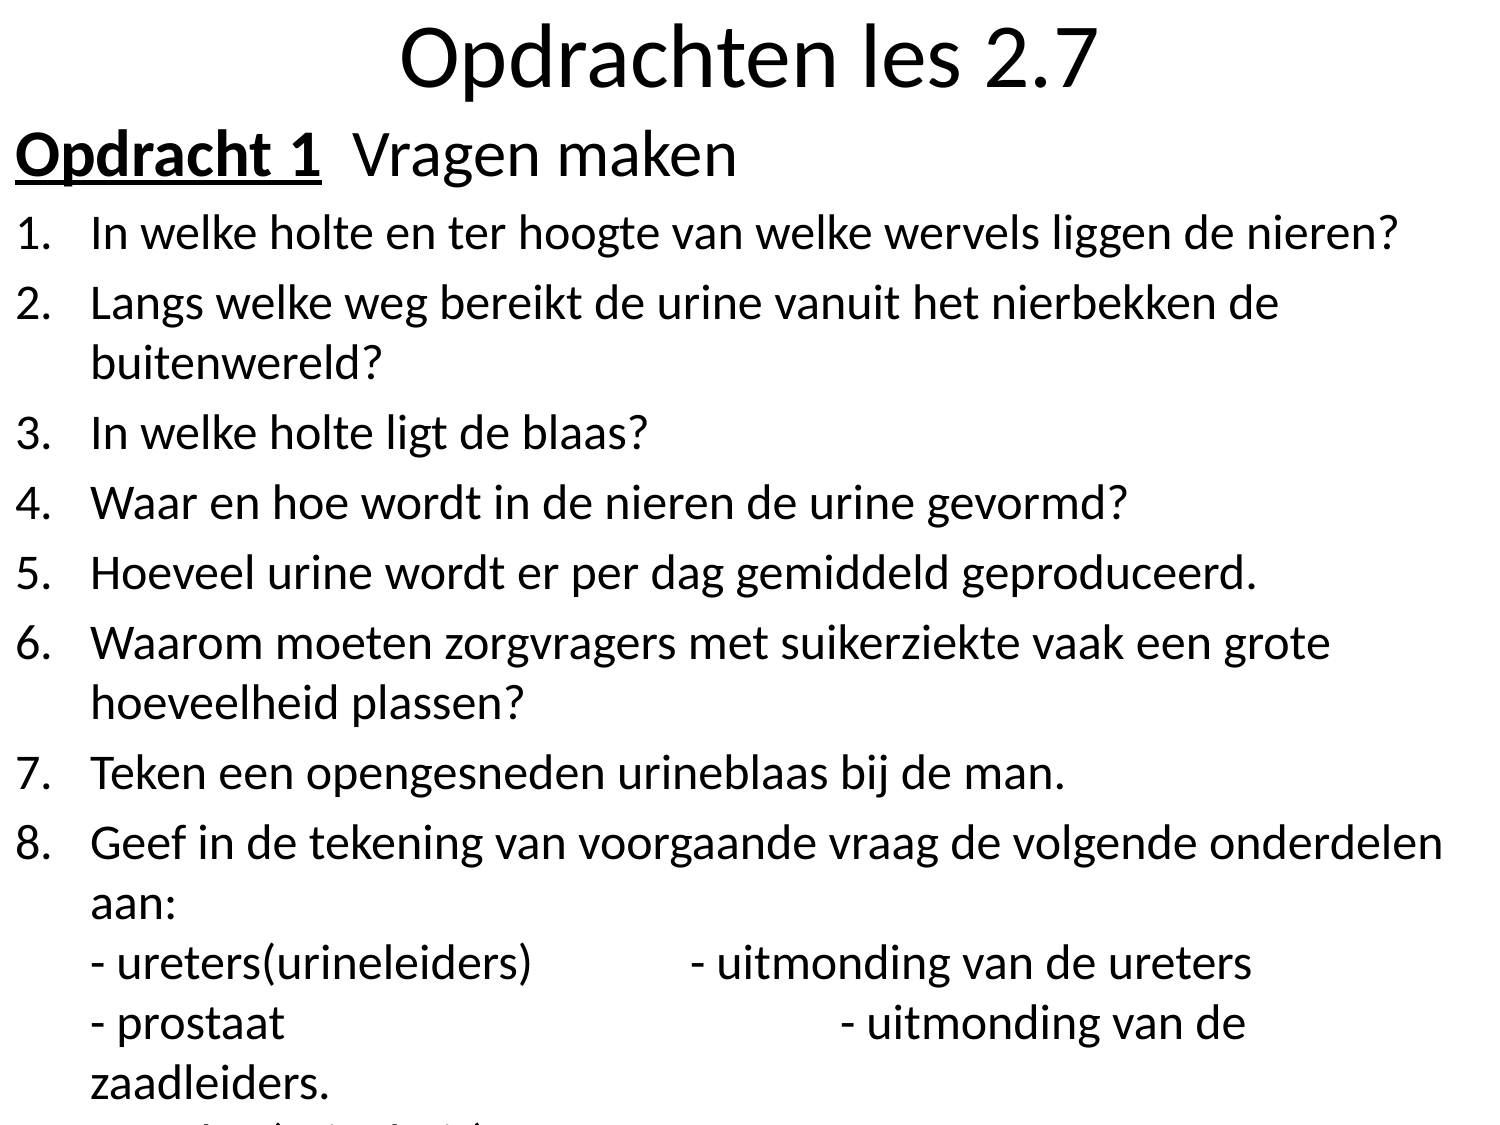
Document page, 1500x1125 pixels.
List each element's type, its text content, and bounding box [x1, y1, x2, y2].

title Opdrachten les 2.7 [74, 0, 1426, 101]
list Opdracht 1 Vragen maken In welke holte en ter hoogte van welke wervels liggen de nieren? Langs welke weg bereikt de urine vanuit het nierbekken de buitenwereld? In welke holte ligt de blaas? Waar en hoe wordt in de nieren de urine gevormd? Hoeveel urine wordt er per dag gemiddeld geproduceerd. Waarom moeten zorgvragers met suikerziekte vaak een grote hoeveelheid plassen? Teken een opengesneden urineblaas bij de man. Geef in de tekening van voorgaande vraag de volgende onderdelen aan: - ureters(urineleiders) - uitmonding van de ureters - prostaat - uitmonding van de zaadleiders. - urethra(urinebuis) [0, 101, 1495, 1125]
